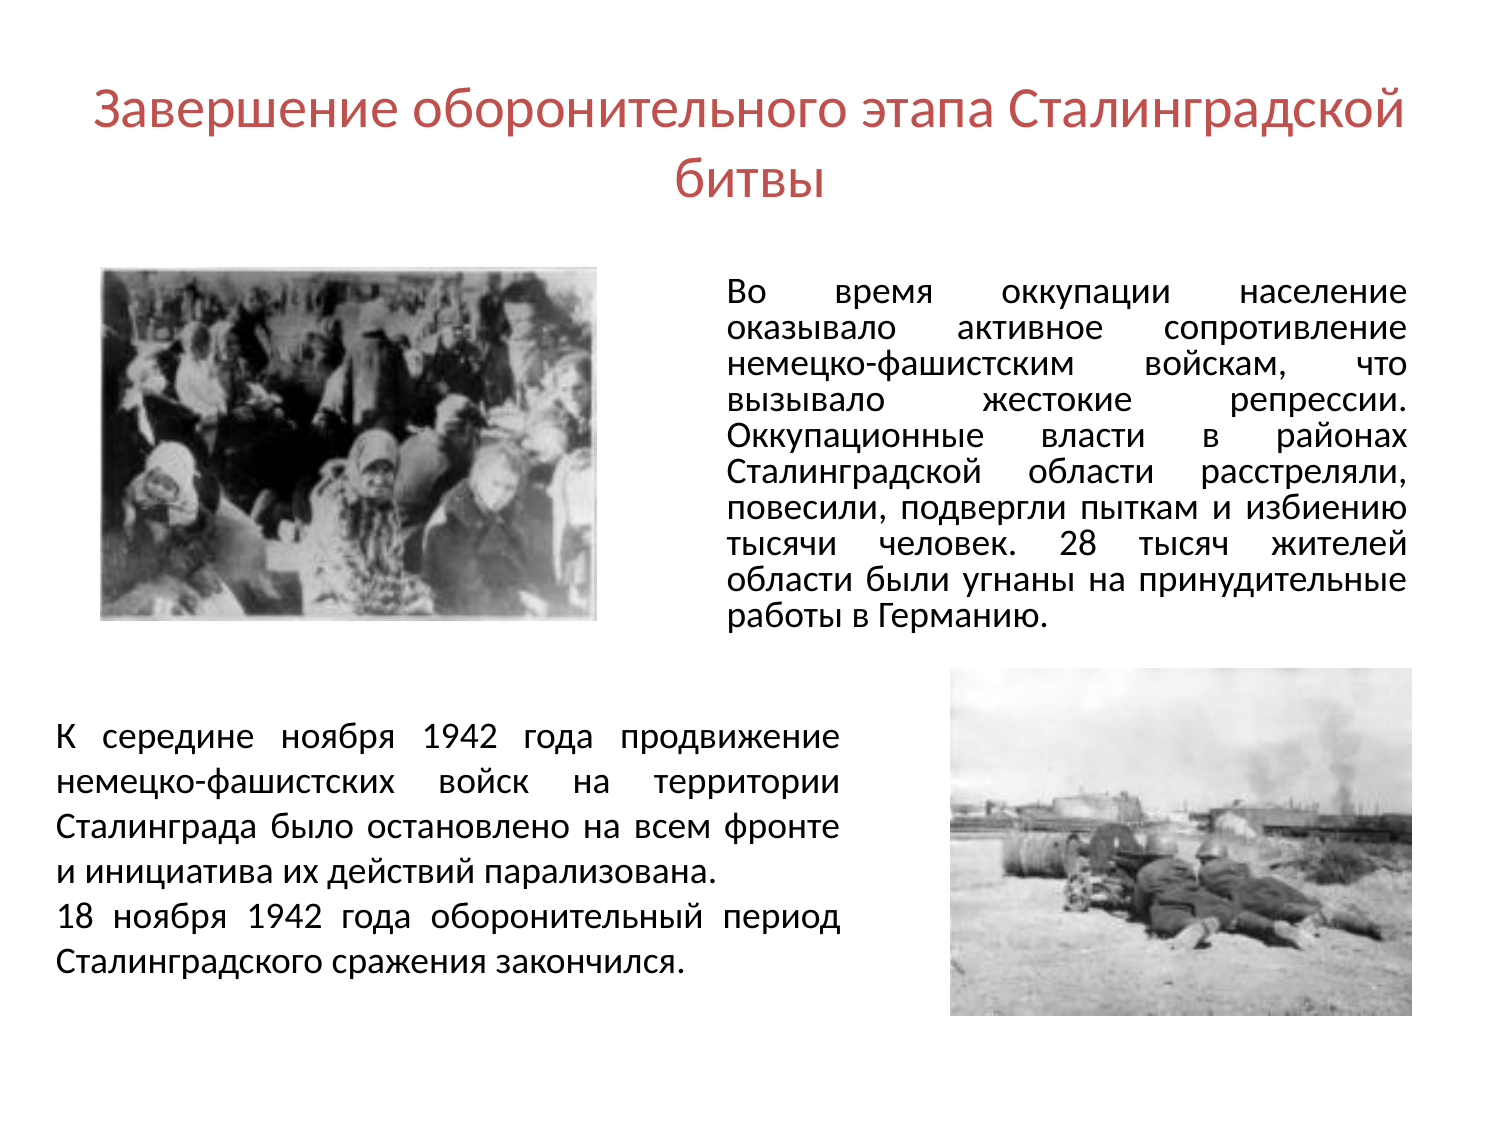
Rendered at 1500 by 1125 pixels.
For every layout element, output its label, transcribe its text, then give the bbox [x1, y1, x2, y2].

picture [950, 668, 1412, 1016]
picture [100, 266, 597, 622]
text_box К середине ноября 1942 года продвижение немецко-фашистских войск на территории Сталинграда было остановлено на всем фронте и инициатива их действий парализована. 18 ноября 1942 года оборонительный период Сталинградского сражения закончился. [41, 703, 856, 989]
title Завершение оборонительного этапа Сталинградской битвы [75, 45, 1425, 233]
list Во время оккупации население оказывало активное сопротивление немецко-фашистским войскам, что вызывало жестокие репрессии. Оккупационные власти в районах Сталинградской области расстреляли, повесили, подвергли пыткам и избиению тысячи человек. 28 тысяч жителей области были угнаны на принудительные работы в Германию. [655, 267, 1424, 657]
